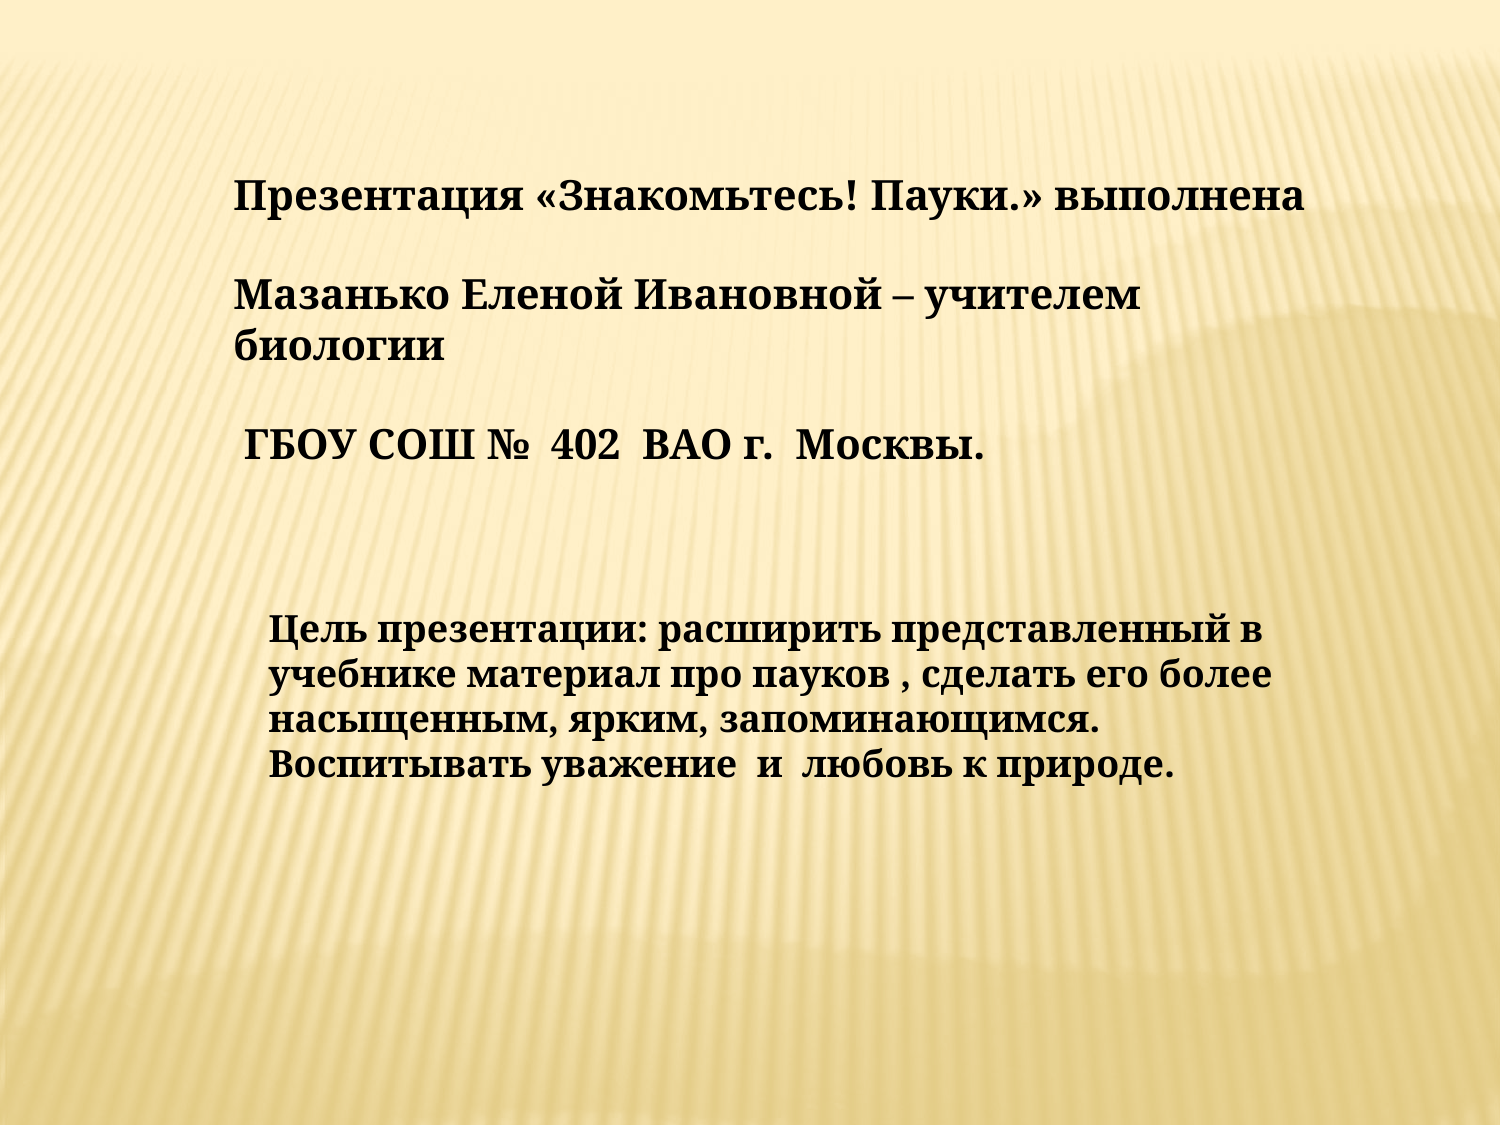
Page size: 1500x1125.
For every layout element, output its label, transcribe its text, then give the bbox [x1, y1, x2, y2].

text_box Презентация «Знакомьтесь! Пауки.» выполнена Мазанько Еленой Ивановной – учителем биологии ГБОУ СОШ № 402 ВАО г. Москвы. [218, 160, 1329, 476]
text_box Цель презентации: расширить представленный в учебнике материал про пауков , сделать его более насыщенным, ярким, запоминающимся. Воспитывать уважение и любовь к природе. [253, 597, 1353, 793]
